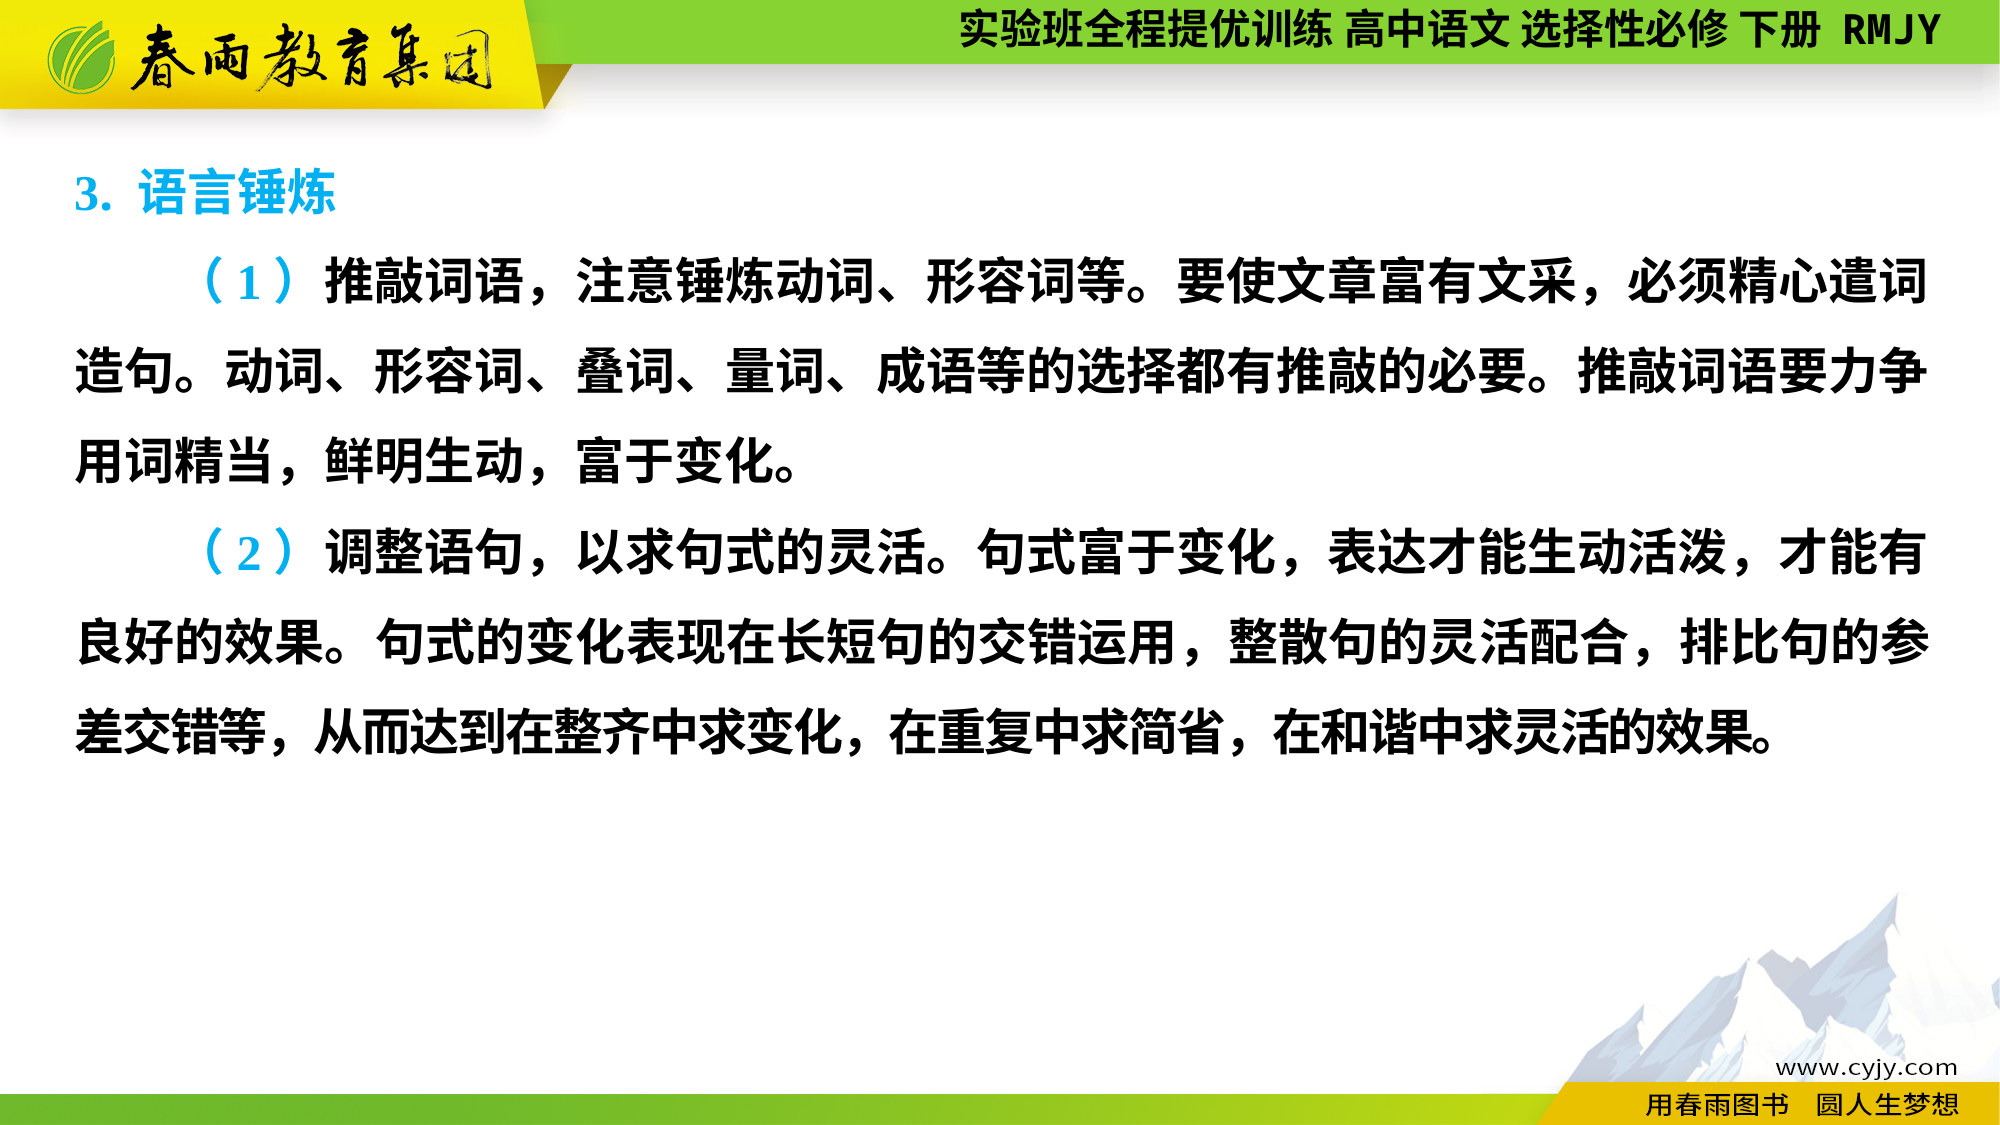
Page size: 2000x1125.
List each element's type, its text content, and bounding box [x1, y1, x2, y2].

list 3. 语言锤炼 （1）推敲词语，注意锤炼动词、形容词等。要使文章富有文采，必须精心遣词造句。动词、形容词、叠词、量词、成语等的选择都有推敲的必要。推敲词语要力争用词精当，鲜明生动，富于变化。 （2）调整语句，以求句式的灵活。句式富于变化，表达才能生动活泼，才能有良好的效果。句式的变化表现在长短句的交错运用，整散句的灵活配合，排比句的参差交错等，从而达到在整齐中求变化，在重复中求简省，在和谐中求灵活的效果。 [59, 122, 1944, 763]
picture [0, 0, 2000, 1125]
